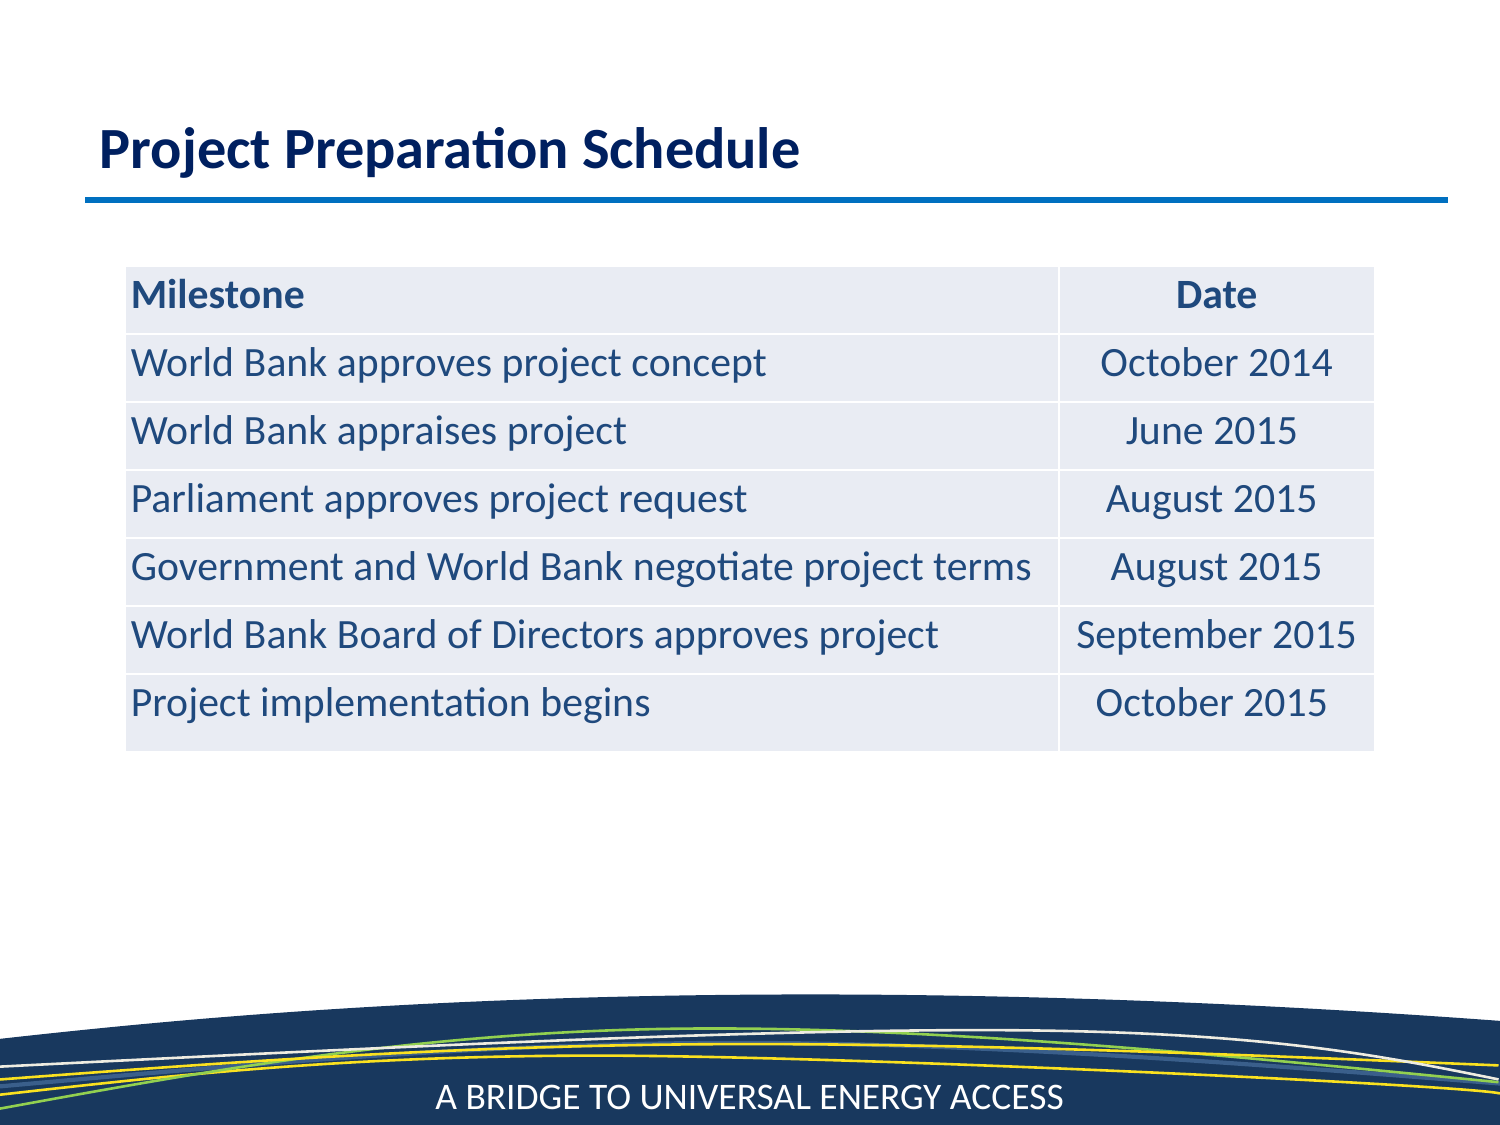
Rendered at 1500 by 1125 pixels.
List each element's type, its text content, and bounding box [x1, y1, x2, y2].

table_cell World Bank approves project concept [126, 331, 1058, 393]
table_header Milestone [126, 267, 1058, 329]
table_cell September 2015 [1060, 587, 1374, 650]
text_box [10, 1028, 1285, 1064]
table_cell August 2015 [1060, 523, 1374, 586]
table_cell Project implementation begins [126, 651, 1058, 727]
text_box [65, 78, 1378, 266]
table_cell October 2015 [1060, 651, 1374, 727]
text_box [389, 1026, 852, 1045]
text_box [1425, 1060, 1499, 1064]
text_box A Bridge to Universal Energy Access [0, 1064, 1500, 1125]
table_header Date [1060, 267, 1374, 329]
text_box [0, 994, 1500, 1064]
table_cell August 2015 [1060, 459, 1374, 521]
table_cell June 2015 [1060, 395, 1374, 457]
text_box Project Preparation Schedule [85, 92, 1435, 173]
table_cell Government and World Bank negotiate project terms [126, 523, 1058, 586]
table_cell World Bank Board of Directors approves project [126, 587, 1058, 650]
table_cell Parliament approves project request [126, 459, 1058, 521]
table_cell October 2014 [1060, 331, 1374, 393]
table_cell World Bank appraises project [126, 395, 1058, 457]
slide_number 13 [1074, 1042, 1425, 1103]
